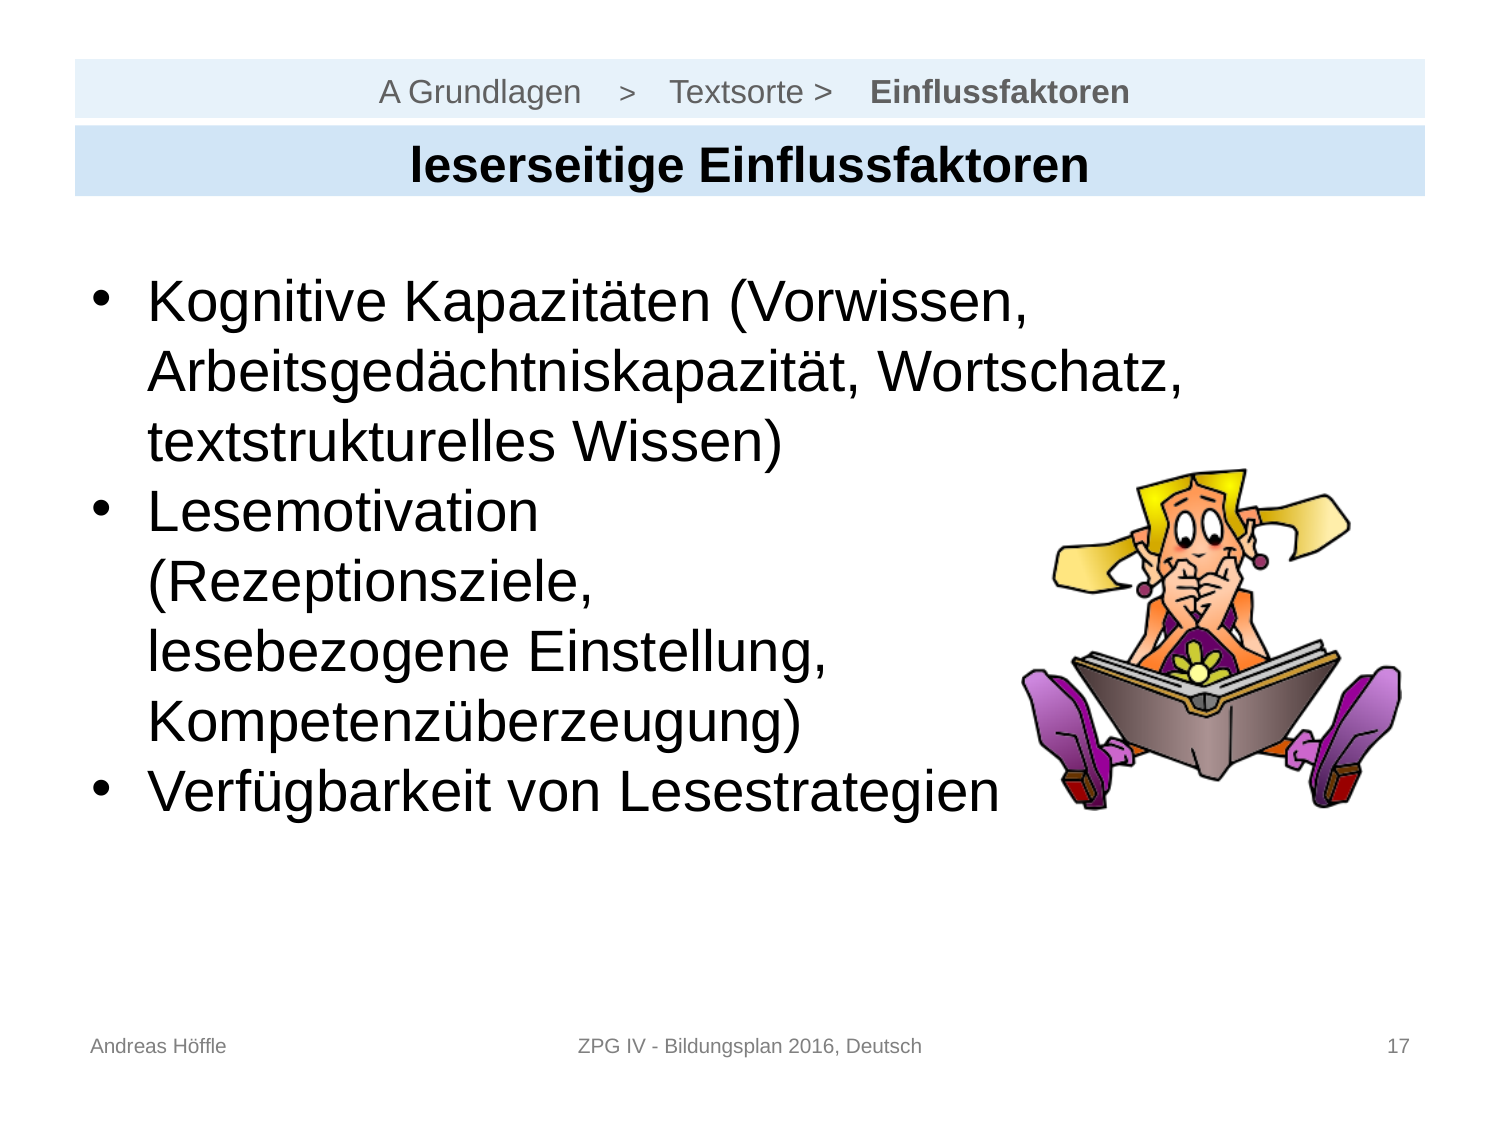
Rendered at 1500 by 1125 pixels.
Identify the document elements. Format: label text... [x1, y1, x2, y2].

text_box Kognitive Kapazitäten (Vorwissen, Arbeitsgedächtniskapazität, Wortschatz, textstrukturelles Wissen) Lesemotivation (Rezeptionsziele, lesebezogene Einstellung, Kompetenzüberzeugung) Verfügbarkeit von Lesestrategien [76, 255, 1400, 900]
slide_number 16 [1074, 1024, 1426, 1101]
list leserseitige Einflussfaktoren [74, 125, 1426, 197]
picture [1021, 467, 1402, 811]
footer ZPG IV - Bildungsplan 2016, Deutsch [512, 1024, 988, 1101]
title A Grundlagen > Textsorte > Einflussfaktoren [74, 58, 1426, 119]
slide_number Andreas Höffle [74, 1024, 426, 1101]
